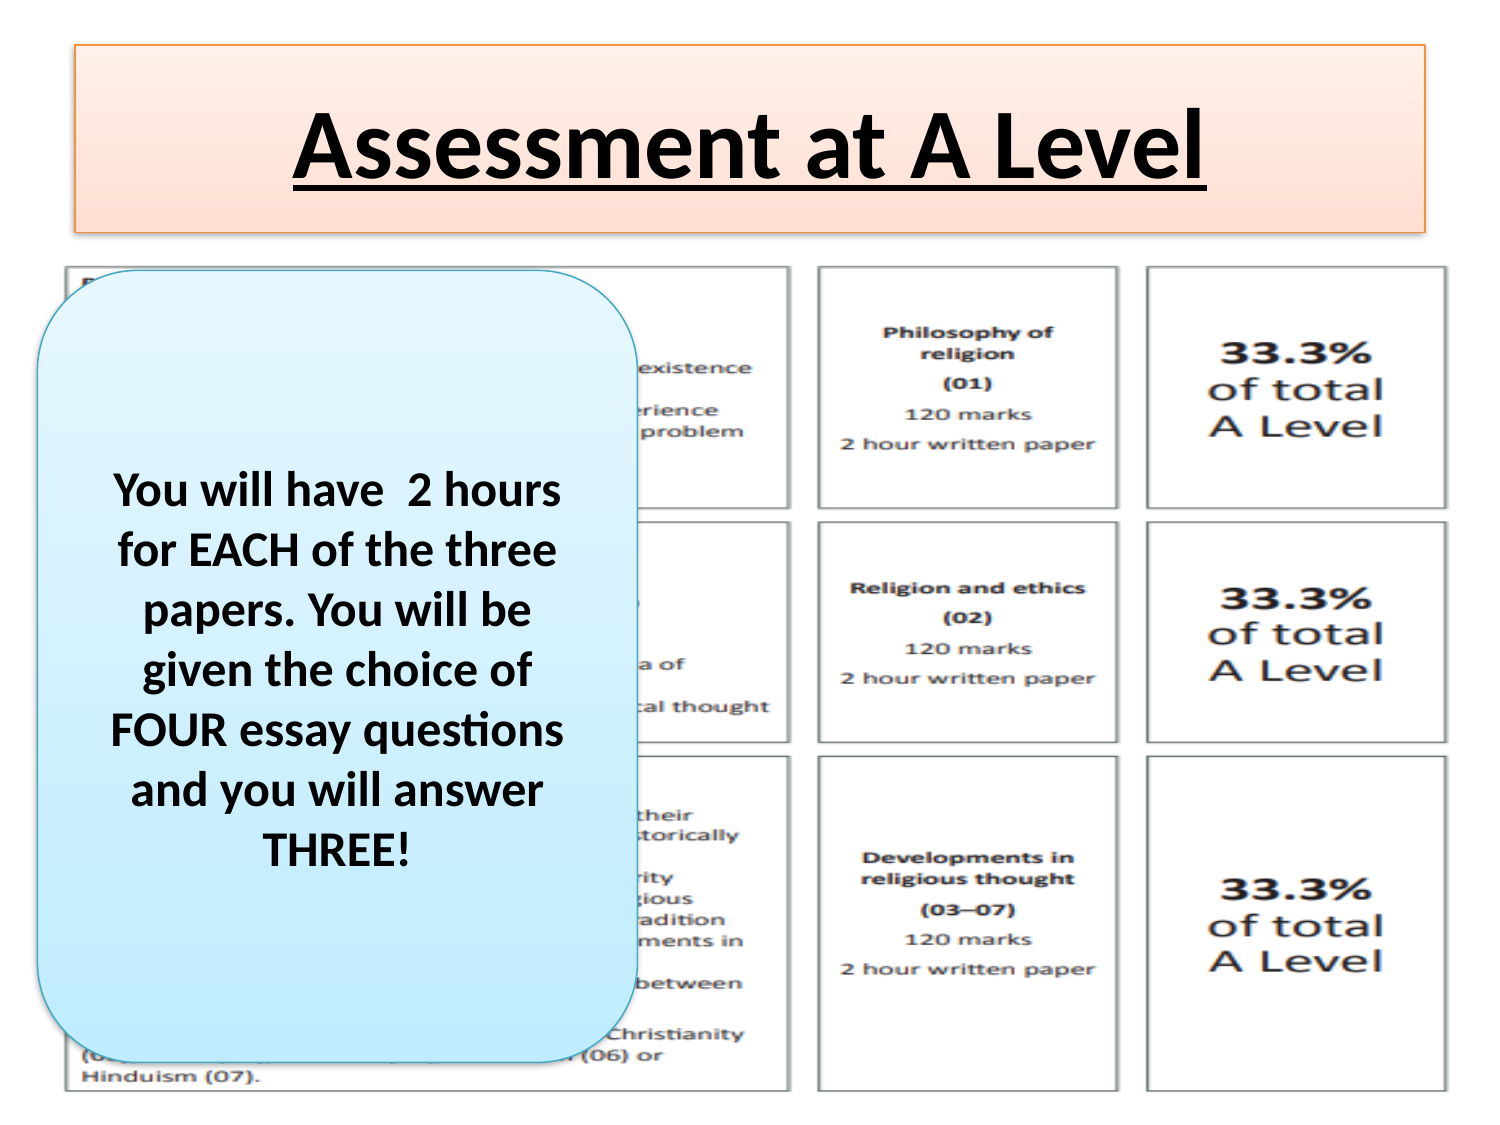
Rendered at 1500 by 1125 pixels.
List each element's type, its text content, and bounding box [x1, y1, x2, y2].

picture [37, 262, 1466, 1099]
title Assessment at A Level [74, 44, 1426, 233]
